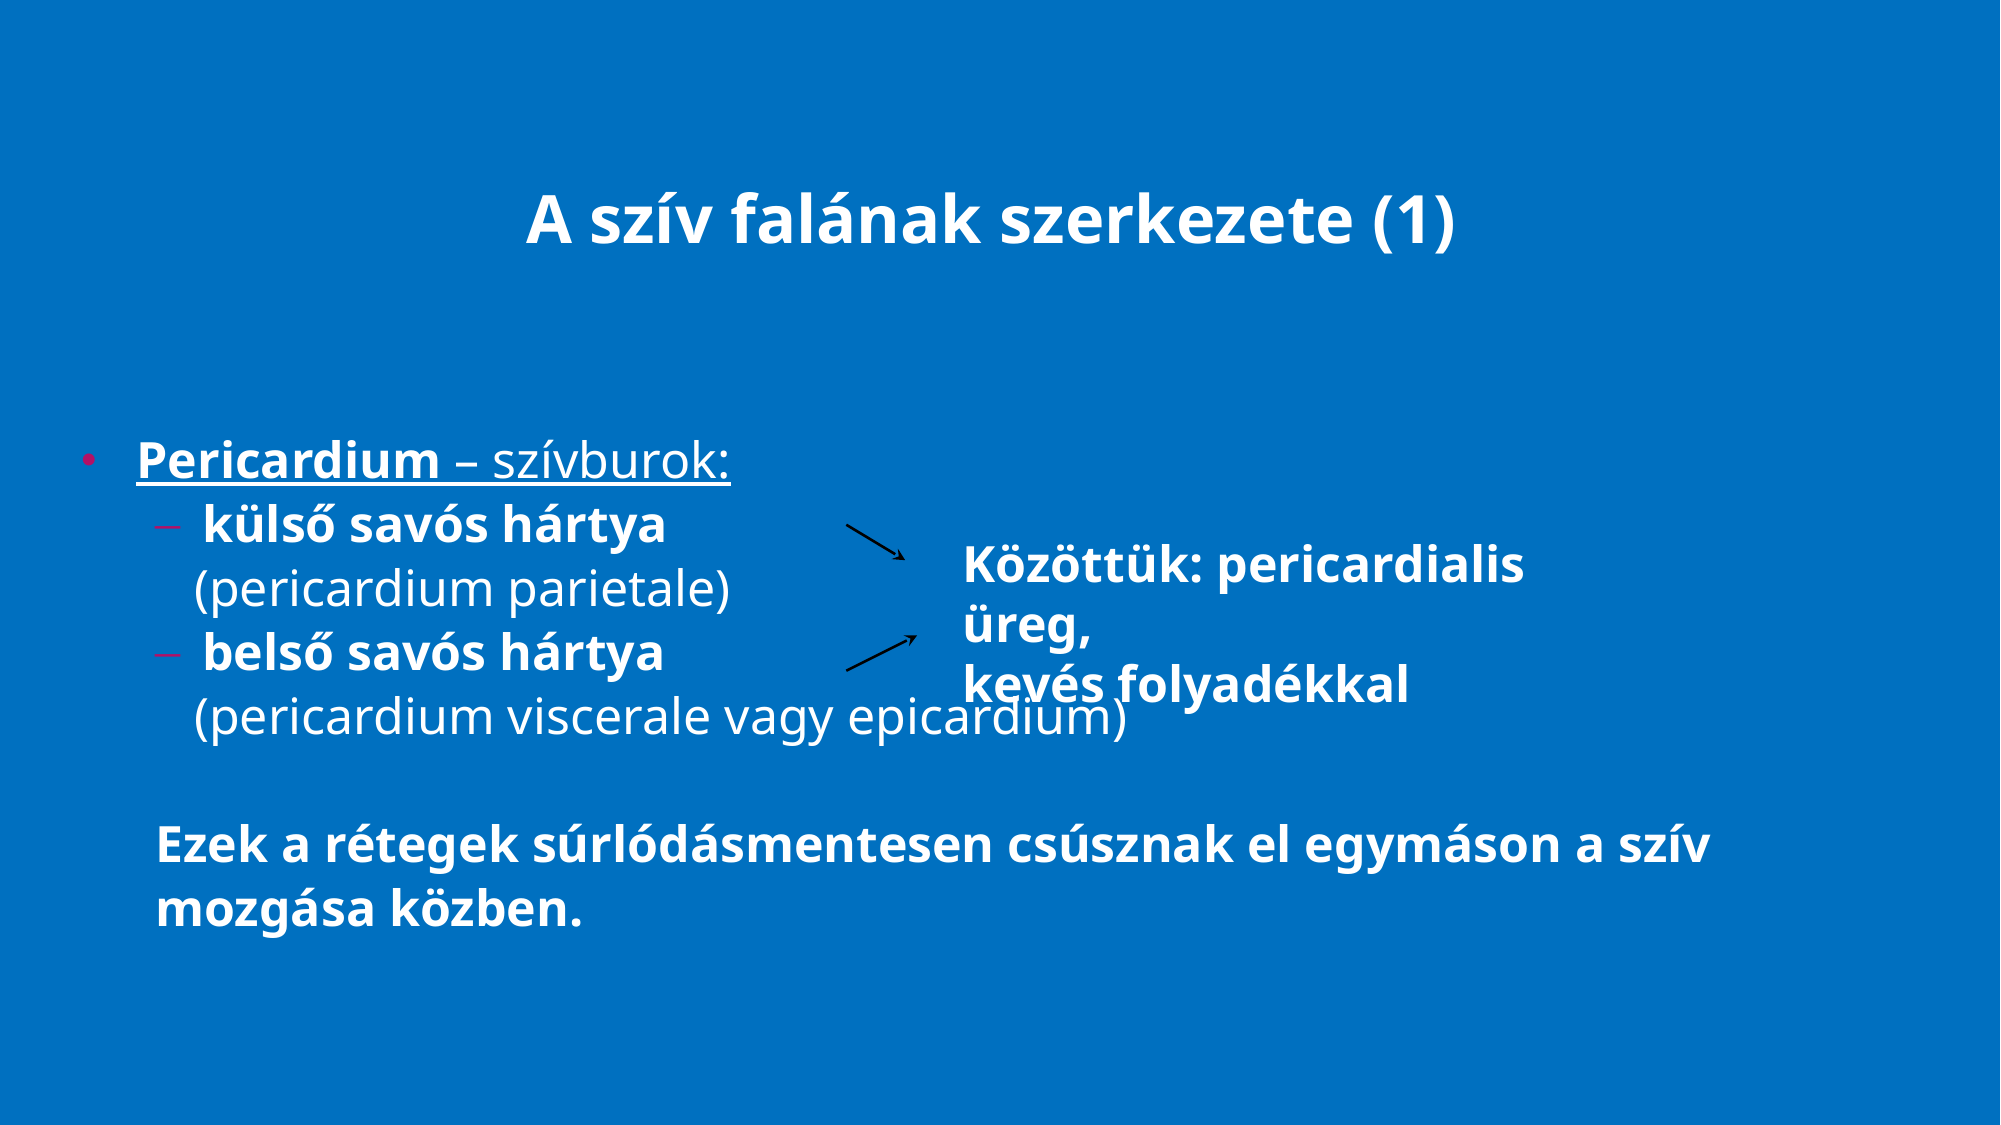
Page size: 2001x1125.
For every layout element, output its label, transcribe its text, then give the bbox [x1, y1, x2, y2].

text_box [846, 524, 906, 561]
text_box Közöttük: pericardialis üreg, kevés folyadékkal [947, 525, 1604, 721]
list Pericardium – szívburok: külső savós hártya (pericardium parietale) belső savós hártya (pericardium viscerale vagy epicardium) Ezek a rétegek súrlódásmentesen csúsznak el egymáson a szív mozgása közben. [65, 427, 1946, 1125]
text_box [846, 634, 918, 671]
title A szív falának szerkezete (1) [511, 161, 1786, 273]
